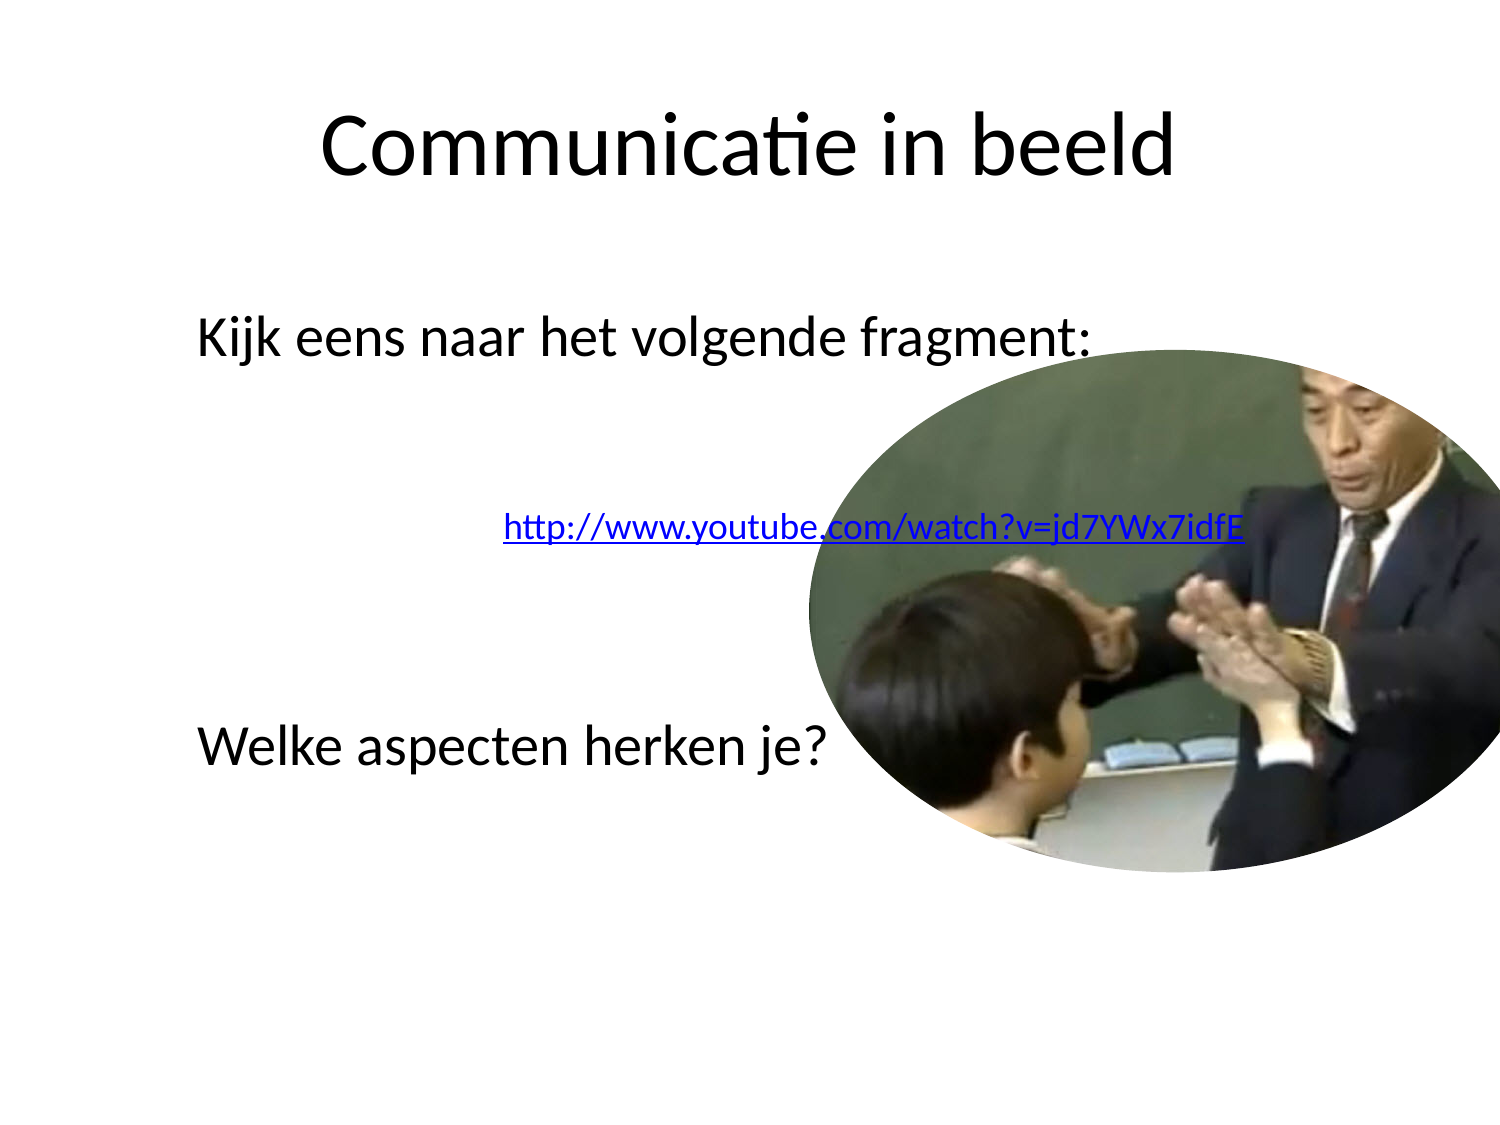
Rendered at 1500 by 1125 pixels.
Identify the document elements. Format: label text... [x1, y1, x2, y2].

picture [808, 349, 1500, 873]
list Kijk eens naar het volgende fragment: Welke aspecten herken je? [183, 290, 1412, 1047]
text_box http://www.youtube.com/watch?v=jd7YWx7idfE [407, 494, 803, 555]
title Communicatie in beeld [75, 45, 1425, 233]
